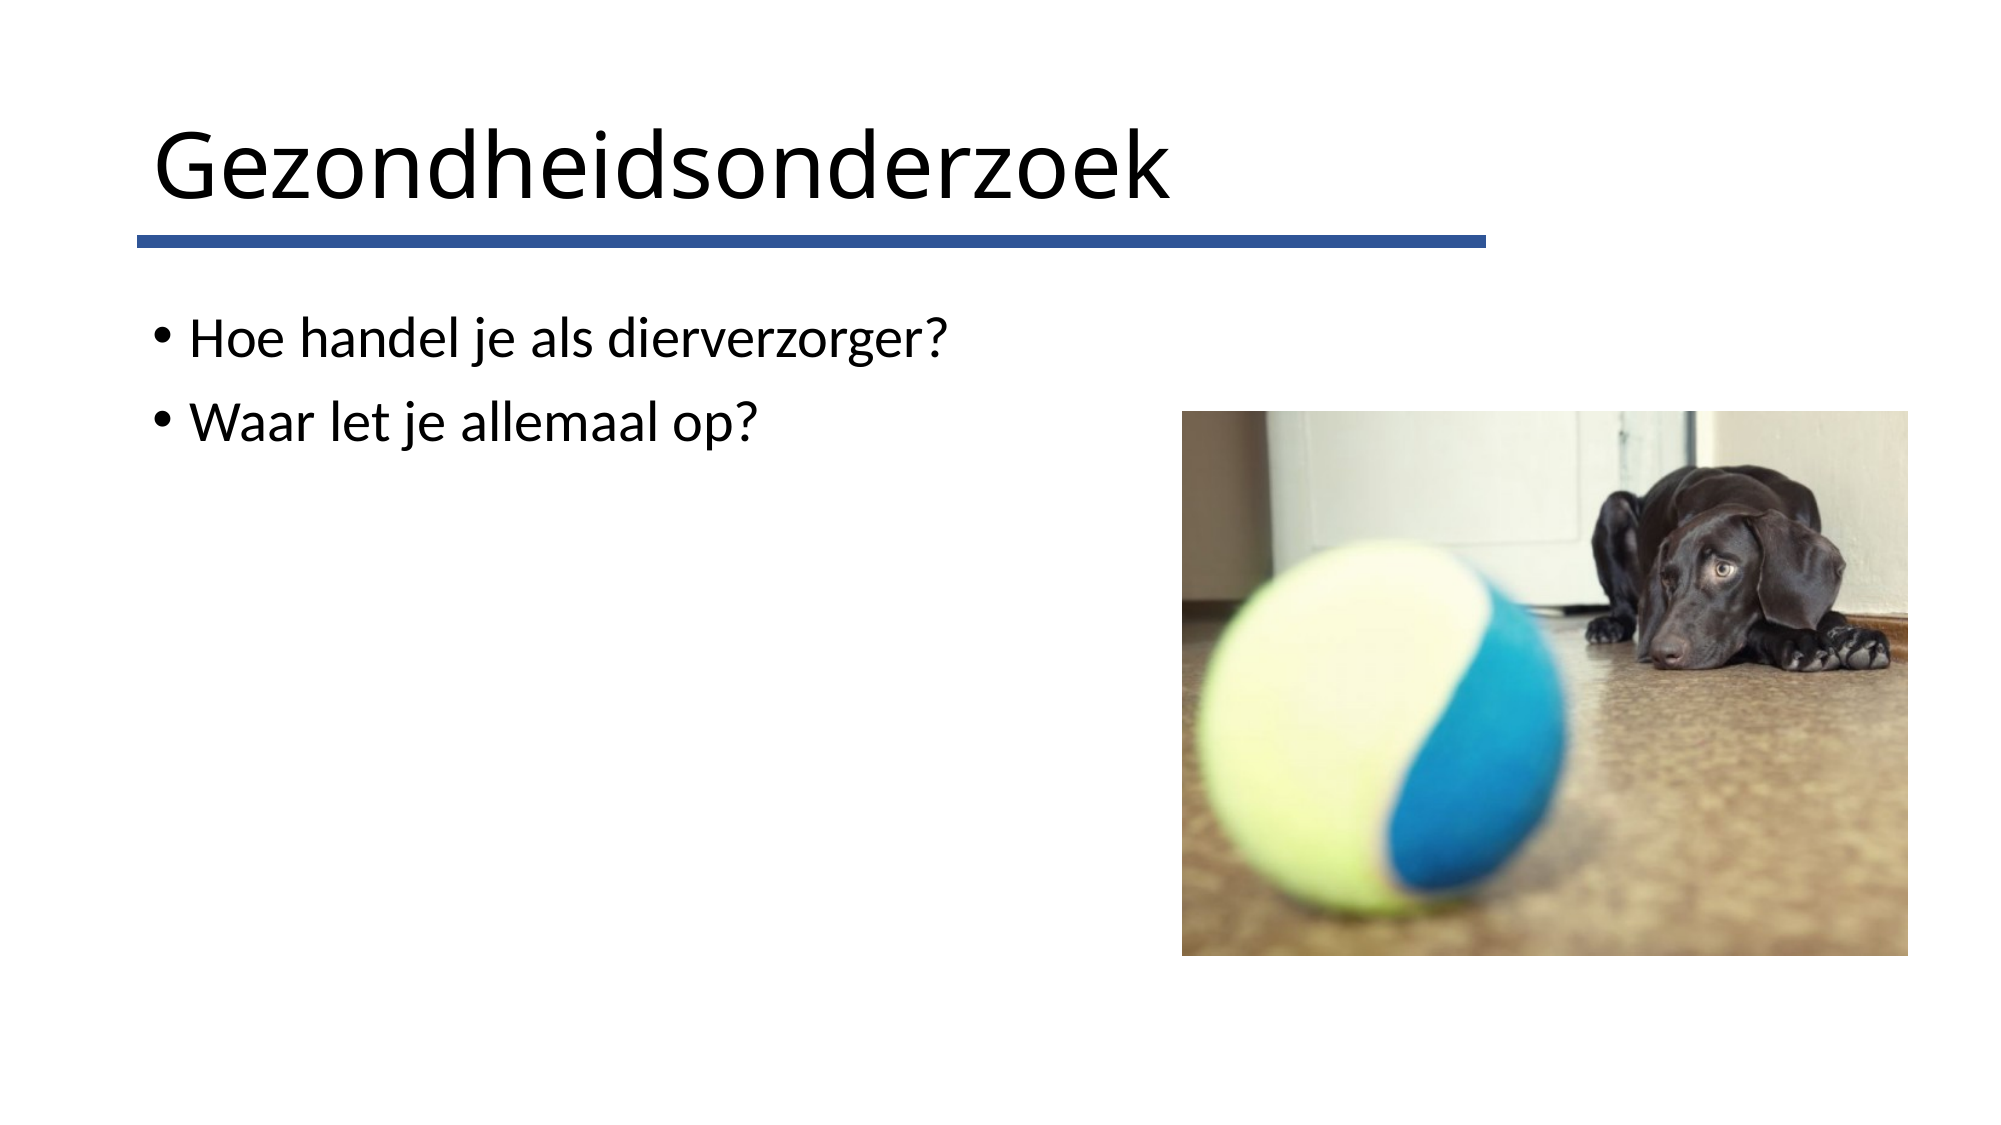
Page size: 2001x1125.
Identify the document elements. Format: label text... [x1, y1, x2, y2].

list Hoe handel je als dierverzorger? Waar let je allemaal op? [137, 299, 1863, 1014]
picture [1182, 411, 1908, 956]
title Gezondheidsonderzoek [137, 59, 1863, 278]
